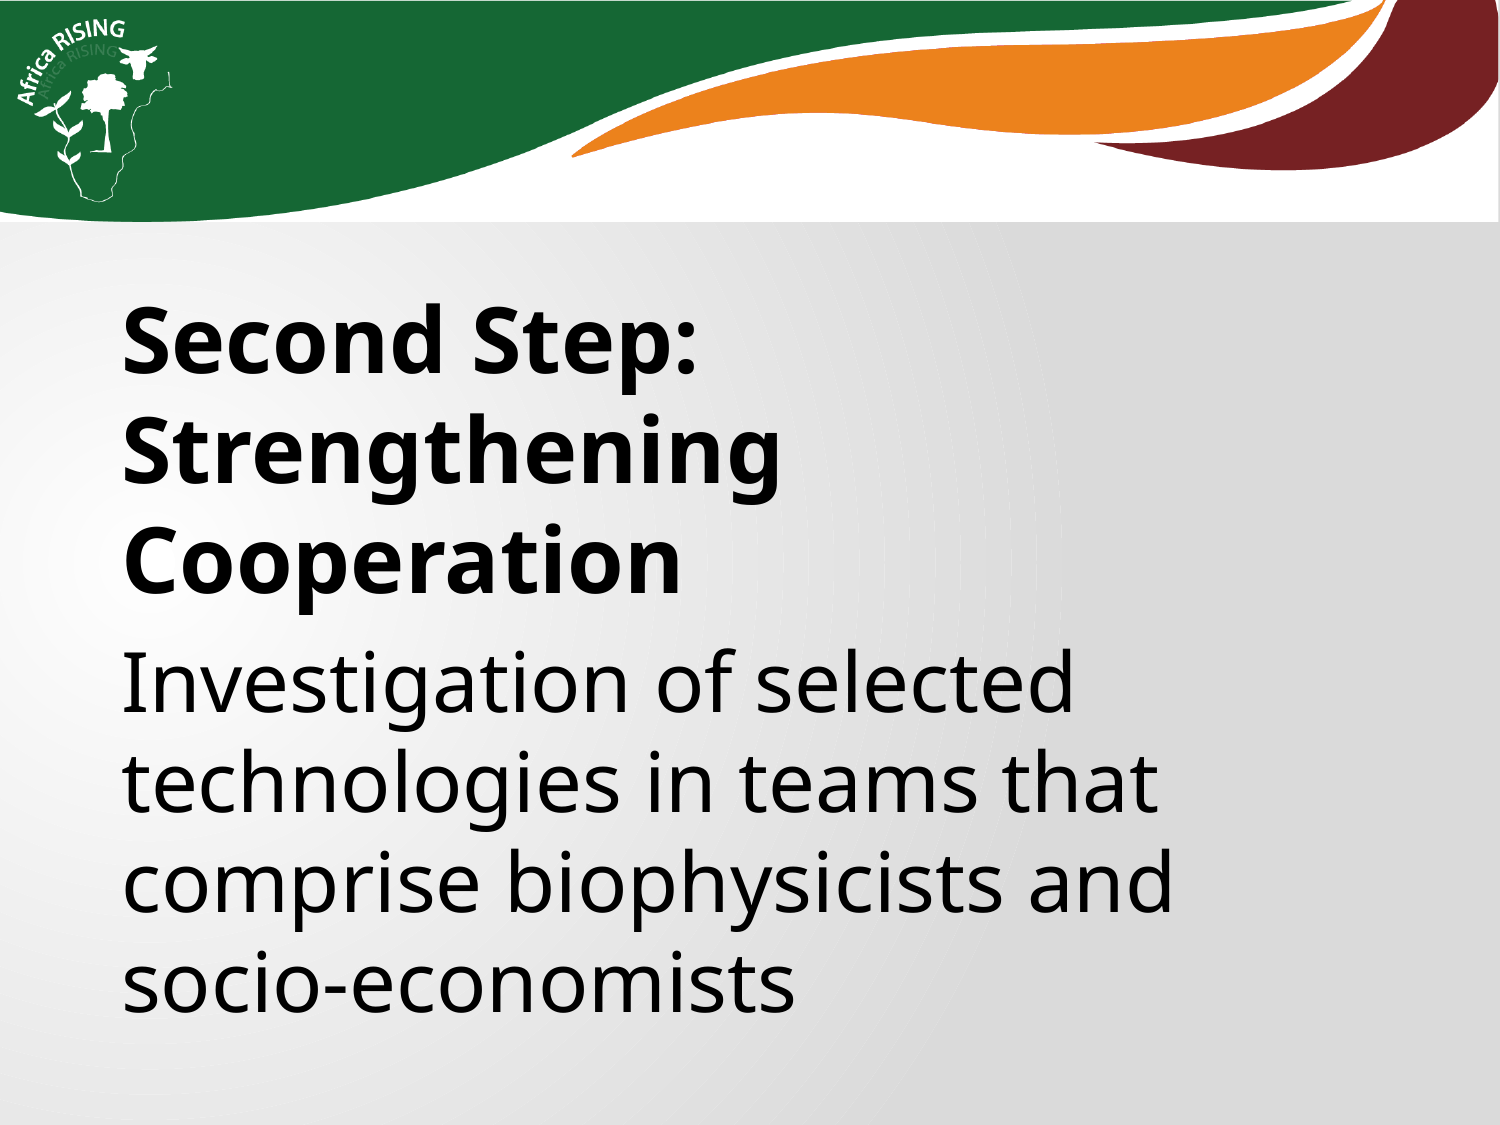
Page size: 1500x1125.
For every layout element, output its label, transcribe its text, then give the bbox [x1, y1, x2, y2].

picture [0, 0, 1499, 222]
list Second Step: Strengthening Cooperation Investigation of selected technologies in teams that comprise biophysicists and socio-economists [87, 275, 1363, 413]
